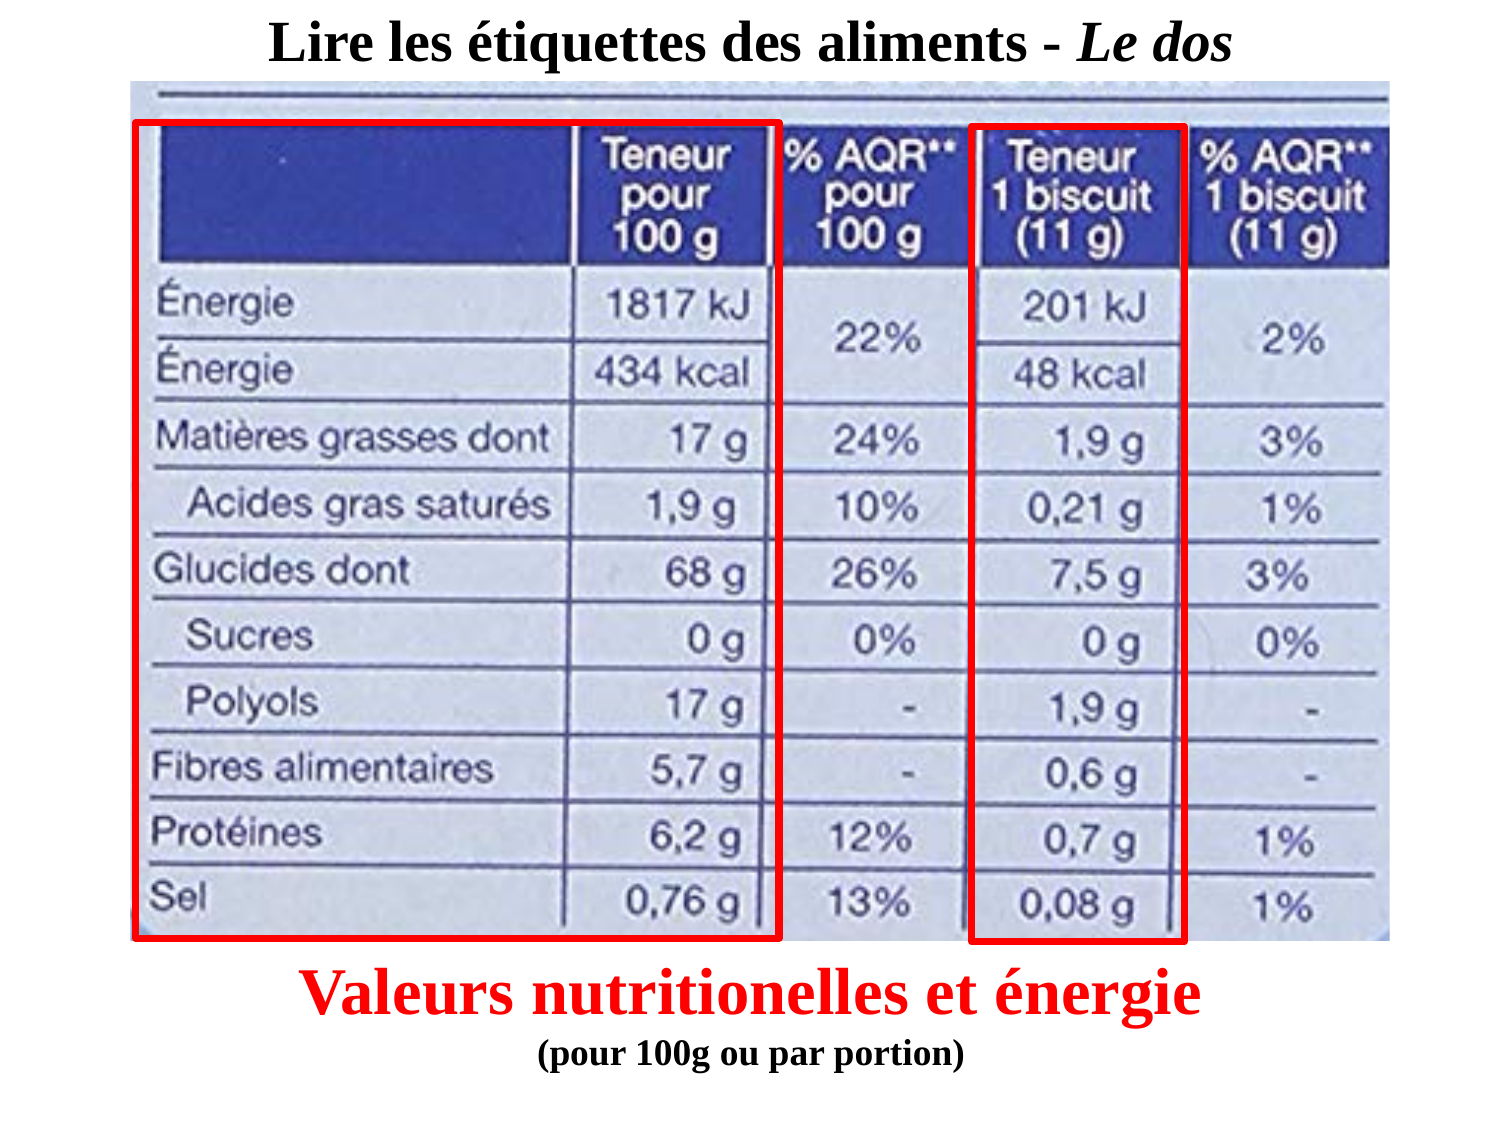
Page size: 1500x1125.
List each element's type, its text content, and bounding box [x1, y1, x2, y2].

picture [130, 80, 1390, 942]
text_box Lire les étiquettes des aliments - Le dos [2, 0, 1500, 81]
text_box Valeurs nutritionelles et énergie (pour 100g ou par portion) [147, 950, 1355, 1081]
